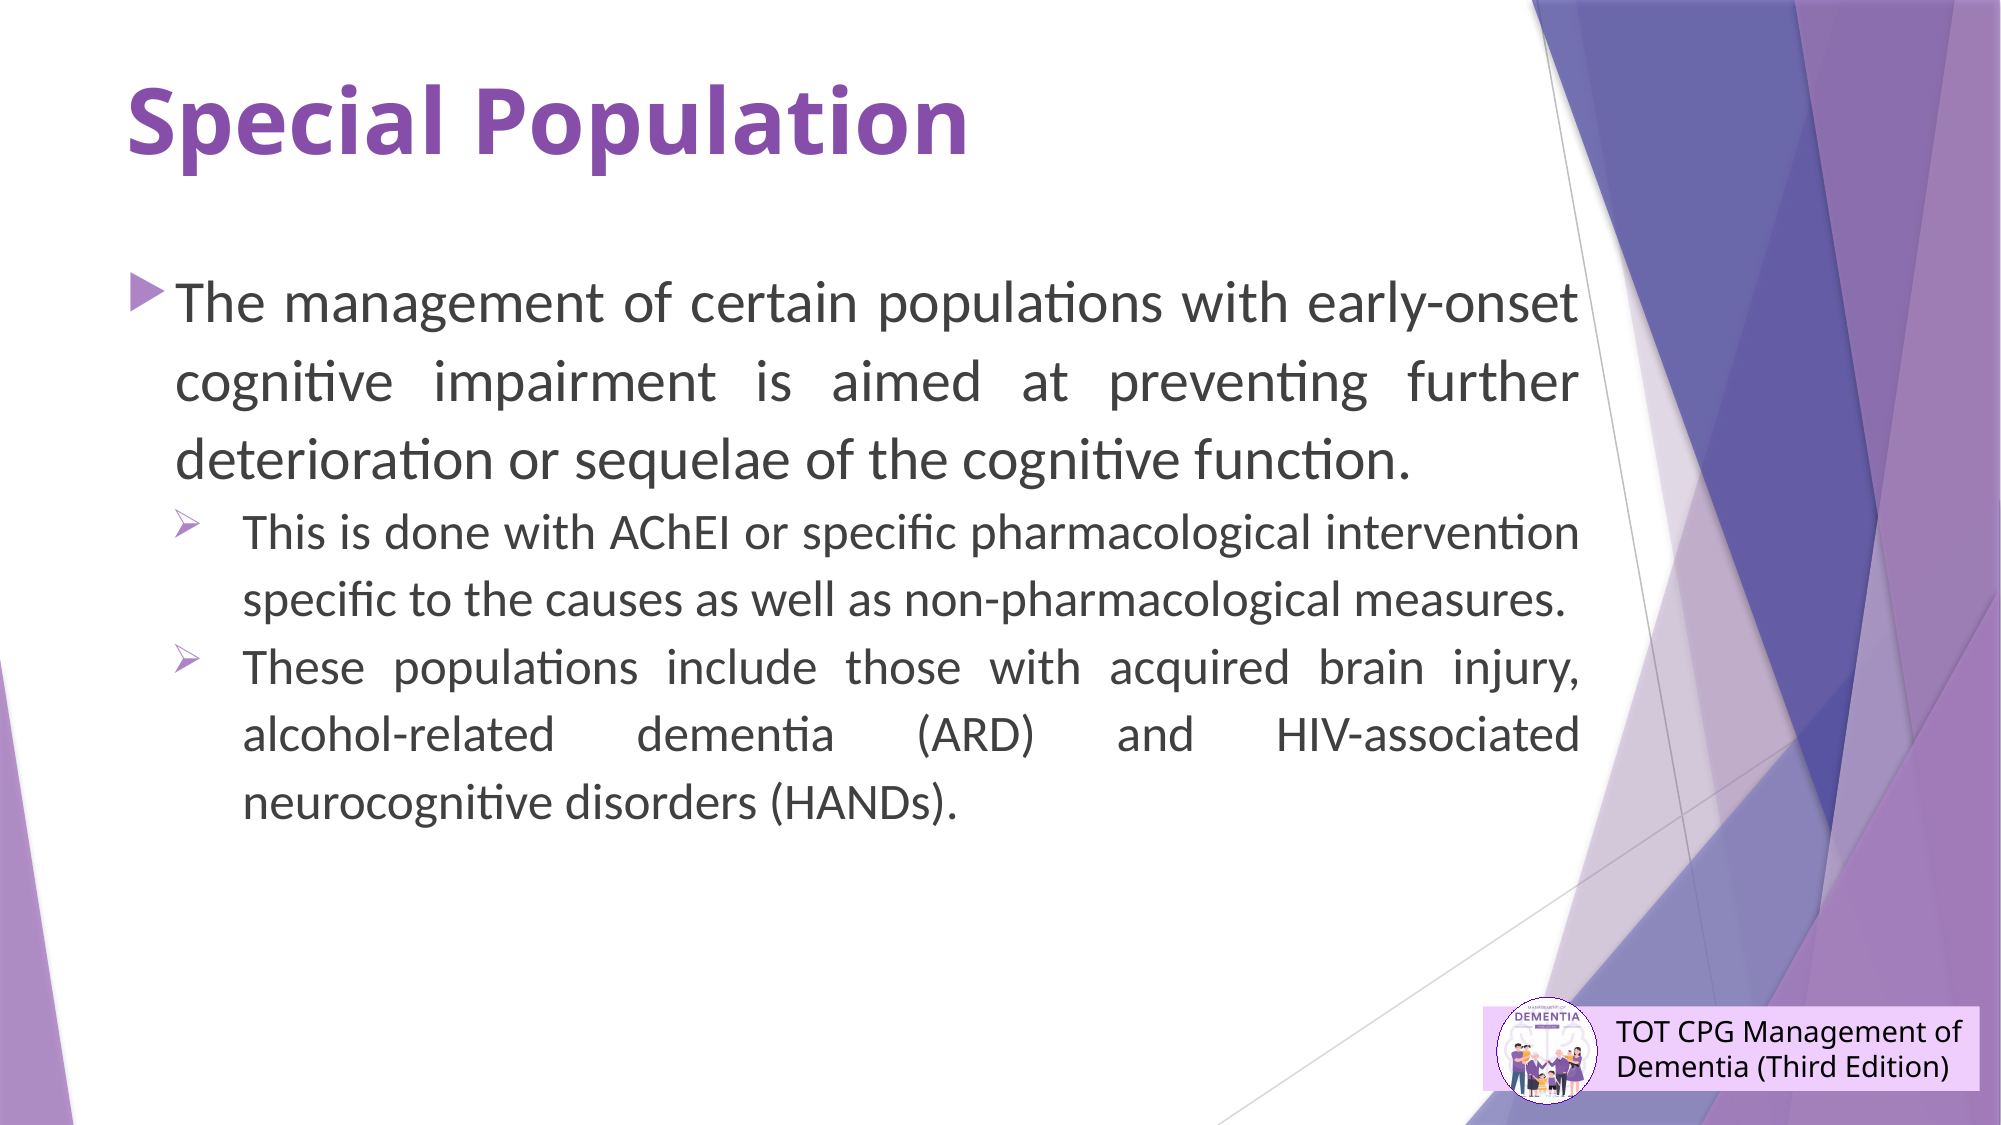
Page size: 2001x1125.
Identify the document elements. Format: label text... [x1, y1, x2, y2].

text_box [1482, 996, 1981, 1105]
list The management of certain populations with early-onset cognitive impairment is aimed at preventing further deterioration or sequelae of the cognitive function. This is done with AChEI or specific pharmacological intervention specific to the causes as well as non-pharmacological measures. These populations include those with acquired brain injury, alcohol-related dementia (ARD) and HIV-associated neurocognitive disorders (HANDs). [111, 247, 1598, 935]
title Special Population [111, 55, 1522, 247]
